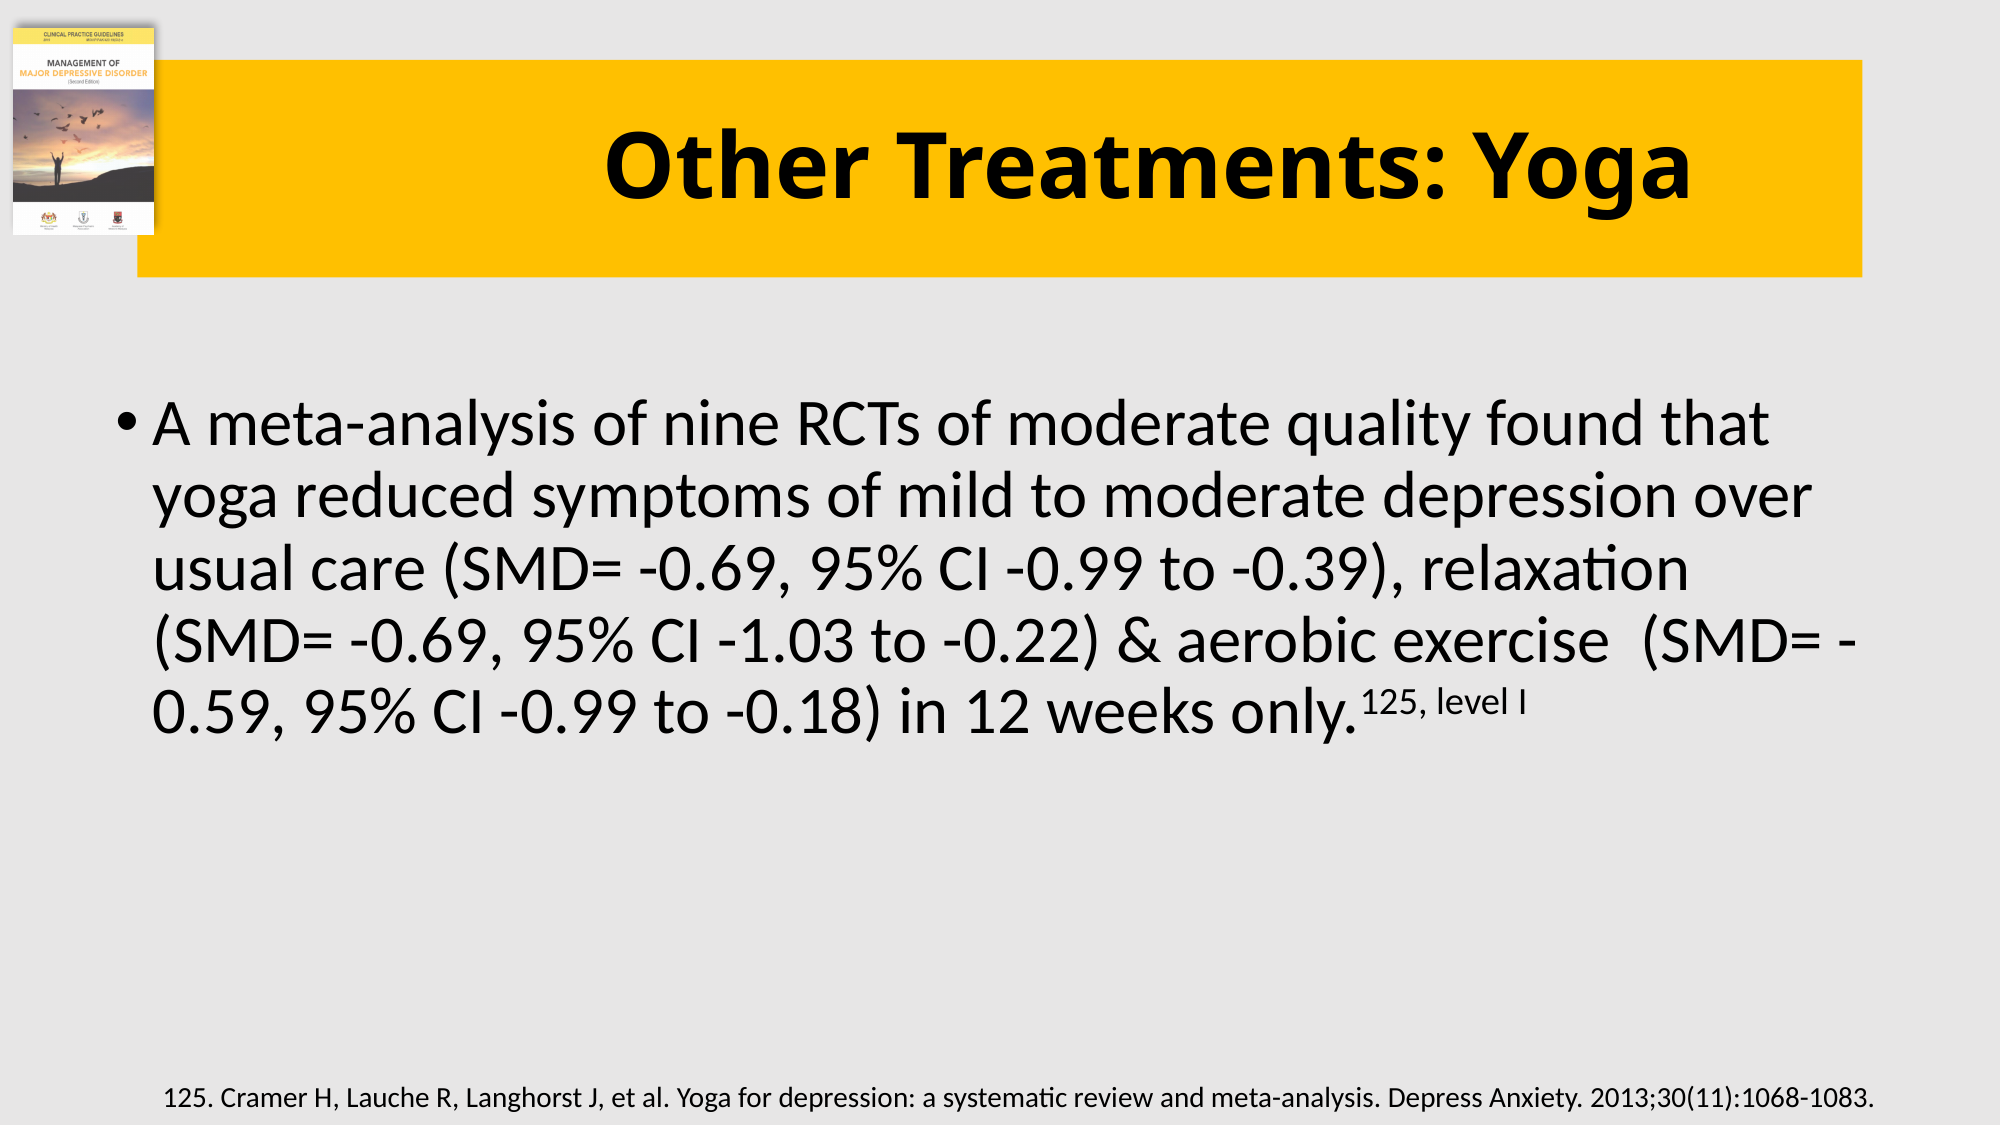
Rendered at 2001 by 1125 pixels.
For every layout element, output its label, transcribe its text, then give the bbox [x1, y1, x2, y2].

title Other Treatments: Yoga [137, 59, 1863, 278]
text_box 125. Cramer H, Lauche R, Langhorst J, et al. Yoga for depression: a systematic review and meta-analysis. Depress Anxiety. 2013;30(11):1068-1083. [147, 1070, 1892, 1121]
picture [13, 28, 154, 235]
list A meta-analysis of nine RCTs of moderate quality found that yoga reduced symptoms of mild to moderate depression over usual care (SMD= -0.69, 95% CI -0.99 to -0.39), relaxation (SMD= -0.69, 95% CI -1.03 to -0.22) & aerobic exercise (SMD= -0.59, 95% CI -0.99 to -0.18) in 12 weeks only.125, level I [100, 290, 1892, 842]
